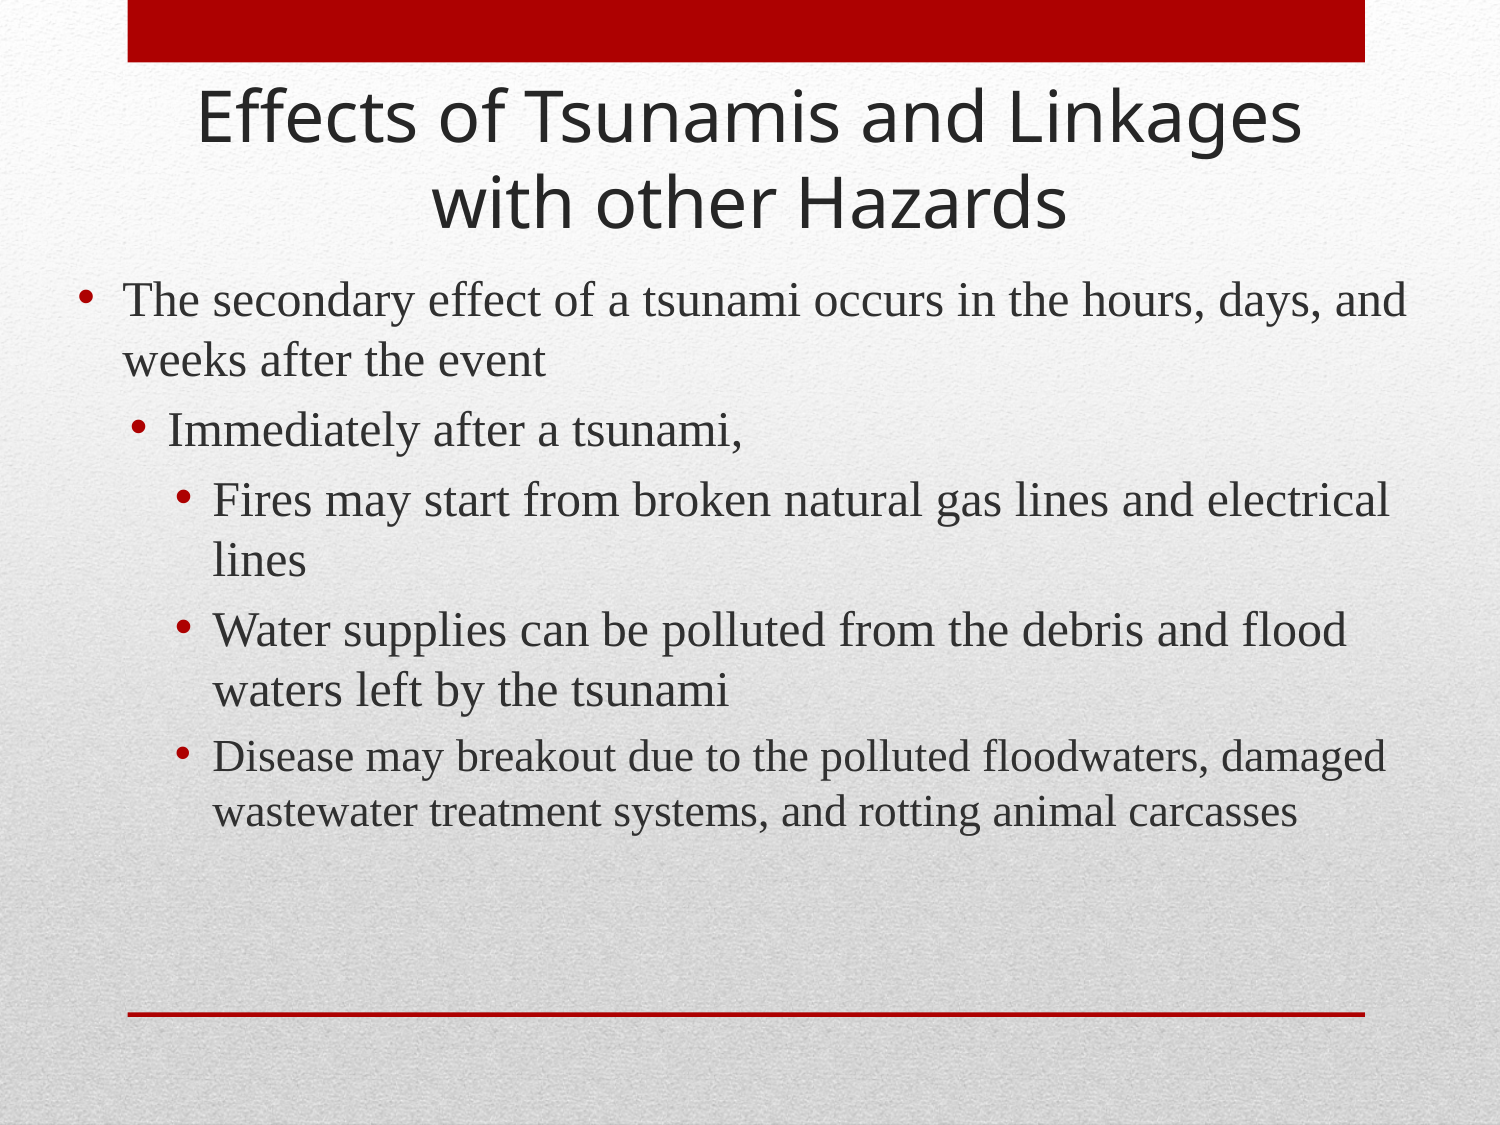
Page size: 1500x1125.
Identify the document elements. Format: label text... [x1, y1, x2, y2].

list The secondary effect of a tsunami occurs in the hours, days, and weeks after the event Immediately after a tsunami, Fires may start from broken natural gas lines and electrical lines Water supplies can be polluted from the debris and flood waters left by the tsunami Disease may breakout due to the polluted floodwaters, damaged wastewater treatment systems, and rotting animal carcasses [62, 249, 1438, 1006]
title Effects of Tsunamis and Linkages with other Hazards [112, 62, 1388, 249]
